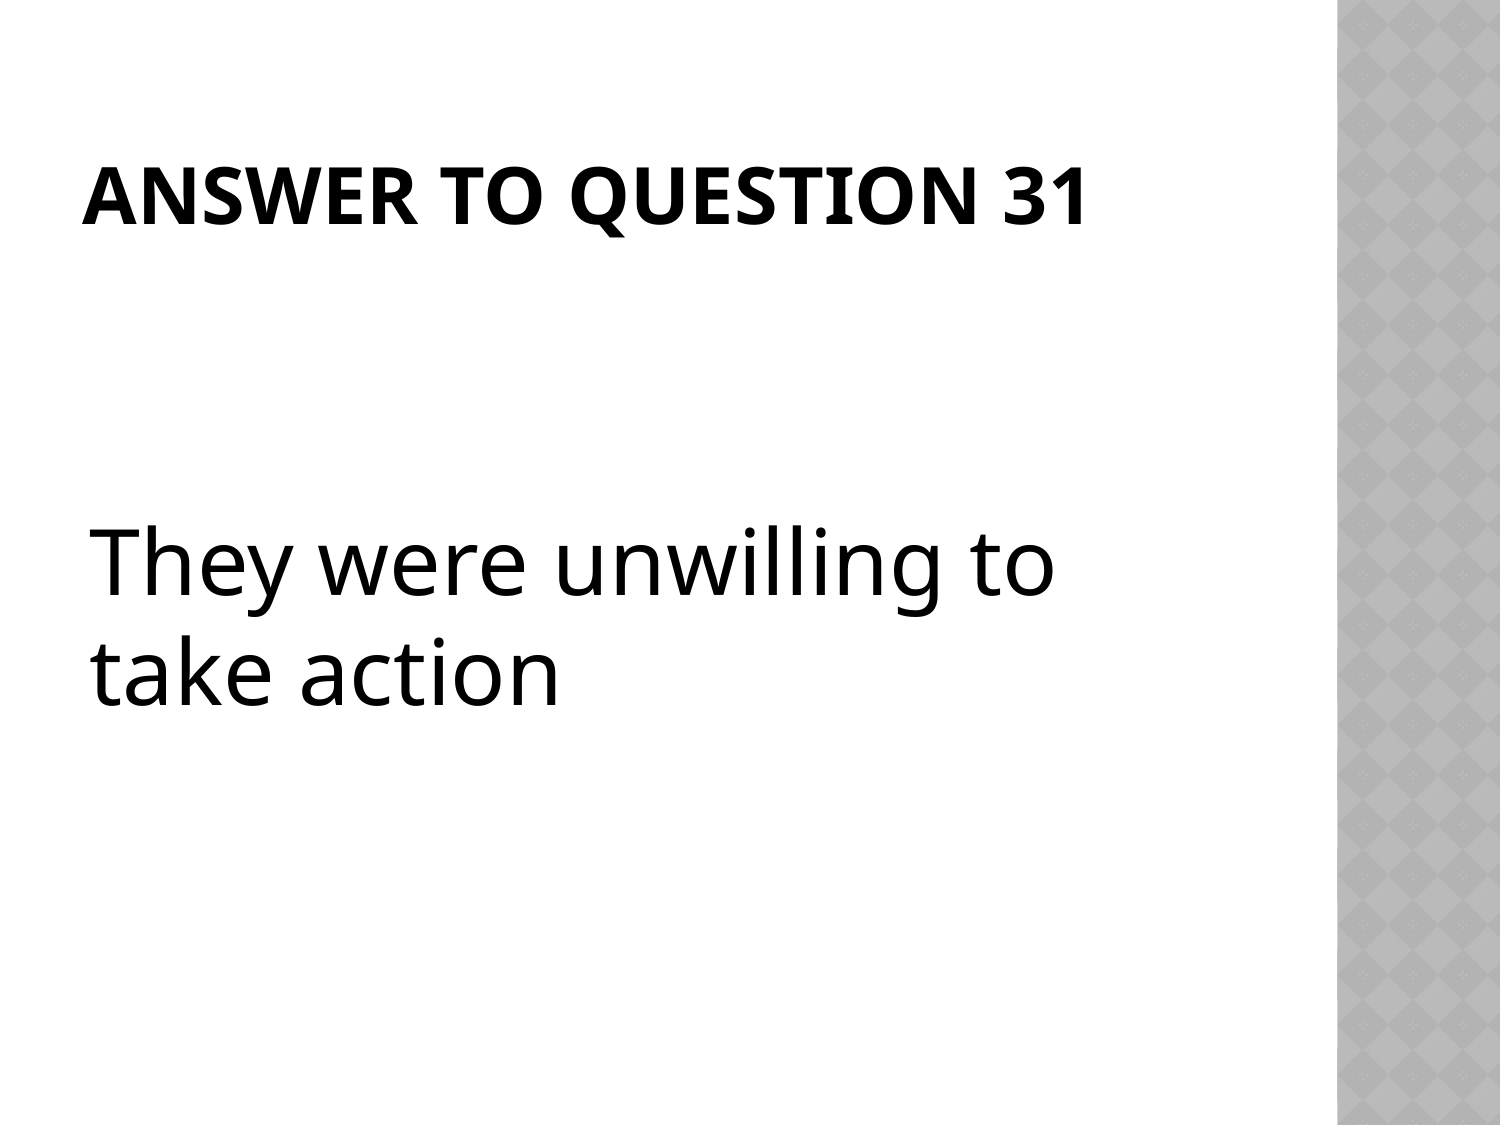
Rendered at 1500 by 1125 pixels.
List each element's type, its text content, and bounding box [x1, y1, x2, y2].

title Answer to Question 31 [75, 52, 1263, 240]
list They were unwilling to take action [75, 264, 1263, 1059]
